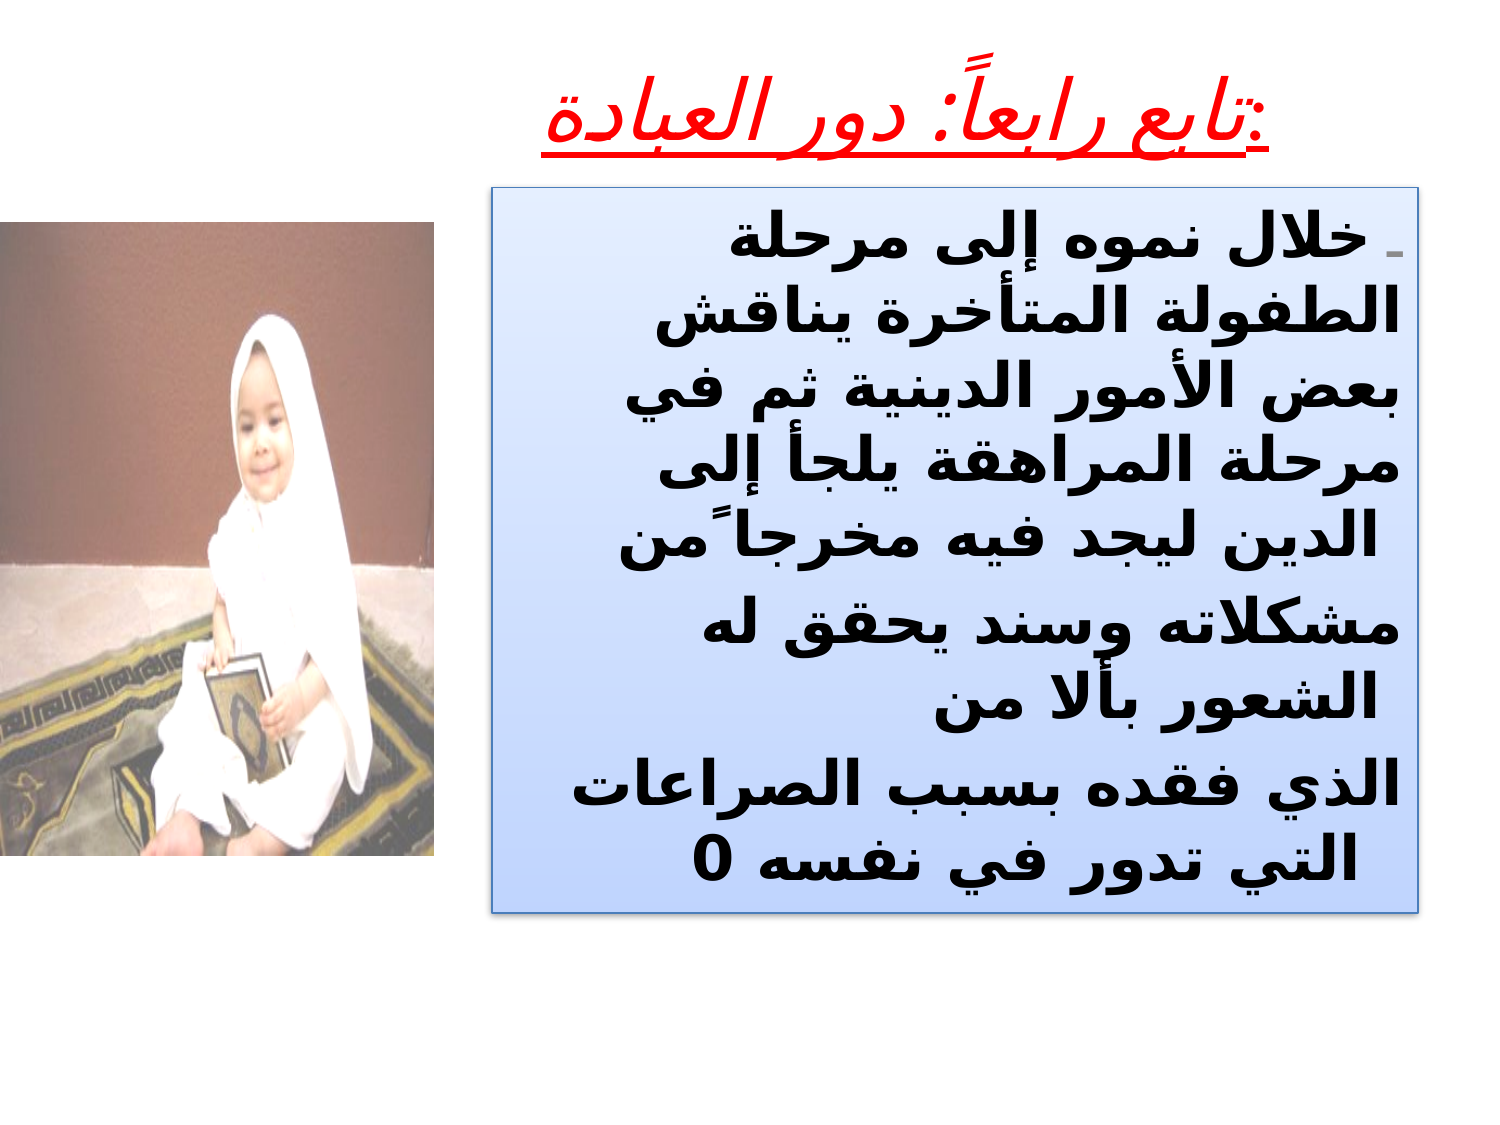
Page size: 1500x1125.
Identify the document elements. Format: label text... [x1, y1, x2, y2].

title تابع رابعاً: دور العبادة: [421, 46, 1388, 1079]
subtitle ـ خلال نموه إلى مرحلة الطفولة المتأخرة يناقش بعض الأمور الدينية ثم في مرحلة المراهقة يلجأ إلى الدين ليجد فيه مخرجا ًمن مشكلاته وسند يحقق له الشعور بألا من الذي فقده بسبب الصراعات التي تدور في نفسه 0 [491, 187, 1419, 914]
picture [0, 222, 434, 856]
